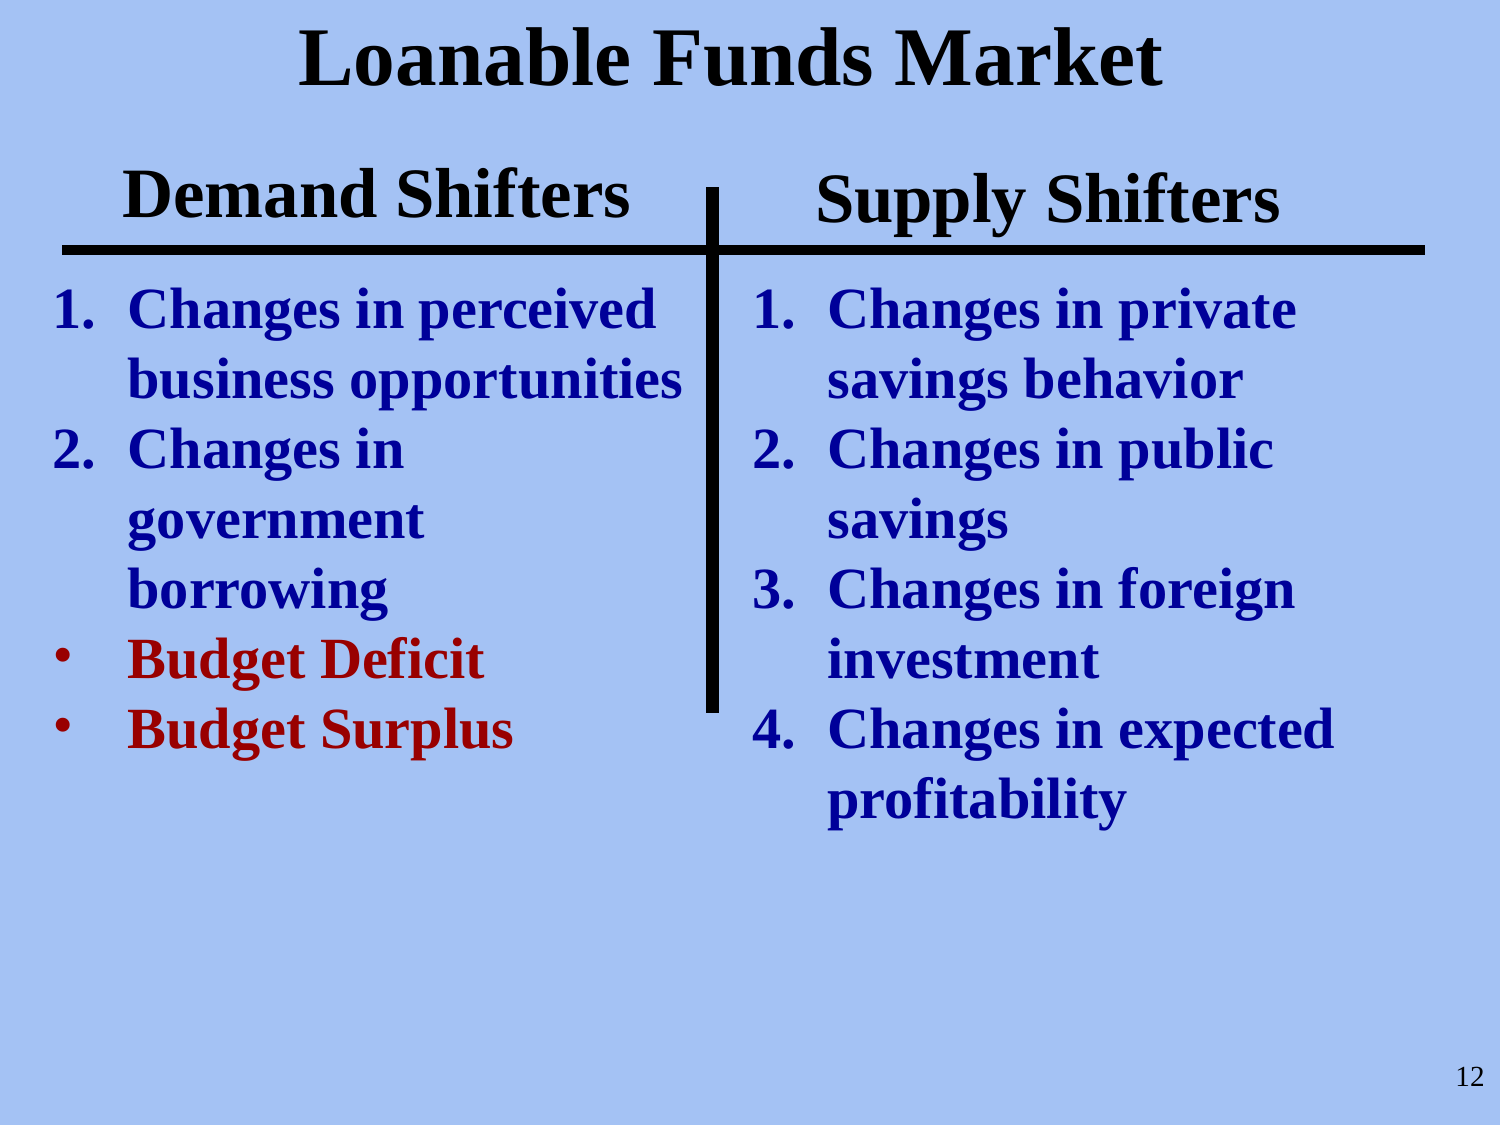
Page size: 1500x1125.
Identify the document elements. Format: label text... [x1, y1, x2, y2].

text_box Changes in private savings behavior Changes in public savings Changes in foreign investment Changes in expected profitability [737, 262, 1450, 838]
text_box Supply Shifters [737, 149, 1359, 246]
text_box Changes in perceived business opportunities Changes in government borrowing Budget Deficit Budget Surplus [37, 262, 713, 768]
text_box Loanable Funds Market [0, 0, 1500, 111]
text_box Demand Shifters [66, 145, 688, 242]
text_box ‹#› [1187, 1049, 1500, 1125]
